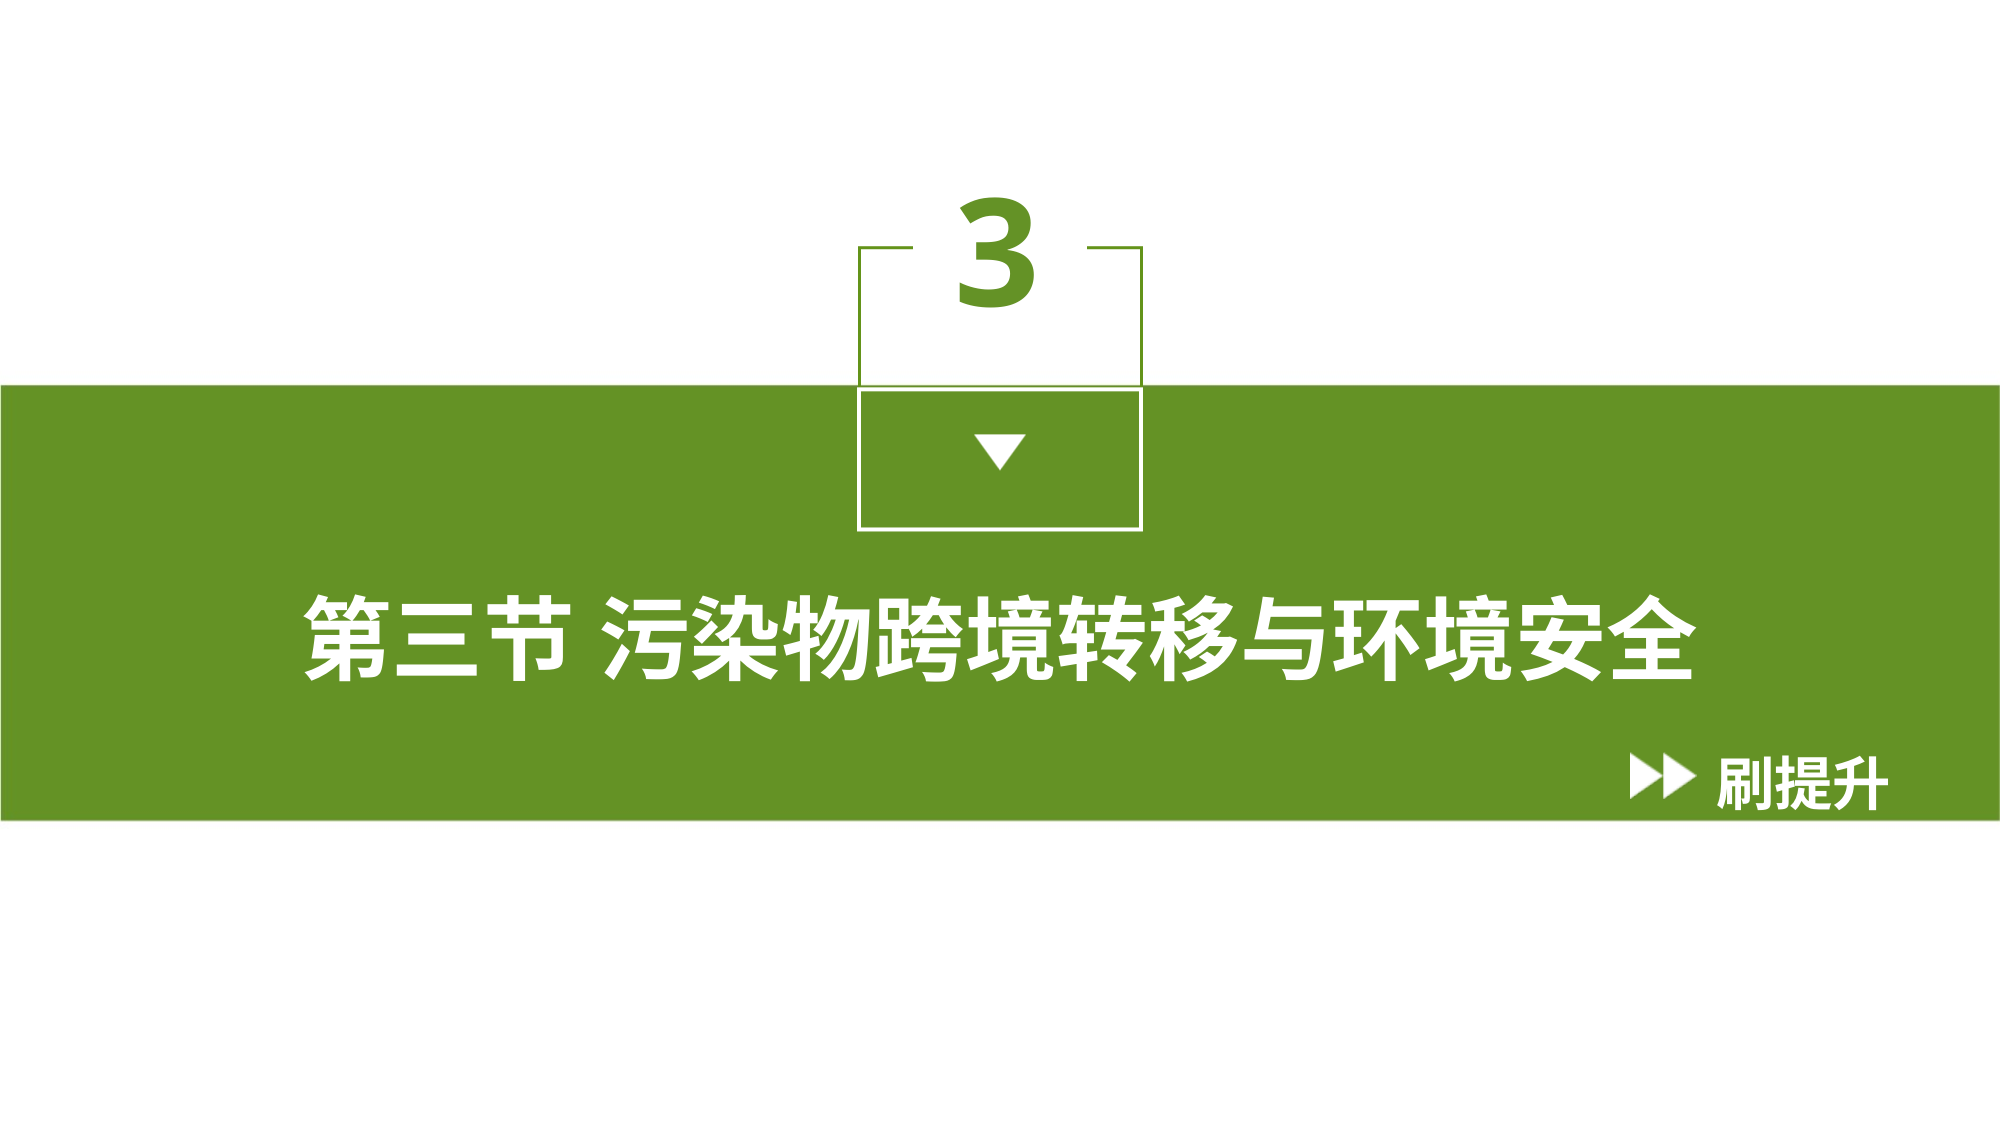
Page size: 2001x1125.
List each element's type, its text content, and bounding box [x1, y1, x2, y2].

text_box 刷提升 [1715, 718, 1997, 812]
text_box 3 [865, 148, 1130, 345]
picture [0, 0, 2000, 572]
picture [0, 699, 2000, 1125]
text_box 第三节 污染物跨境转移与环境安全 [0, 572, 2000, 699]
